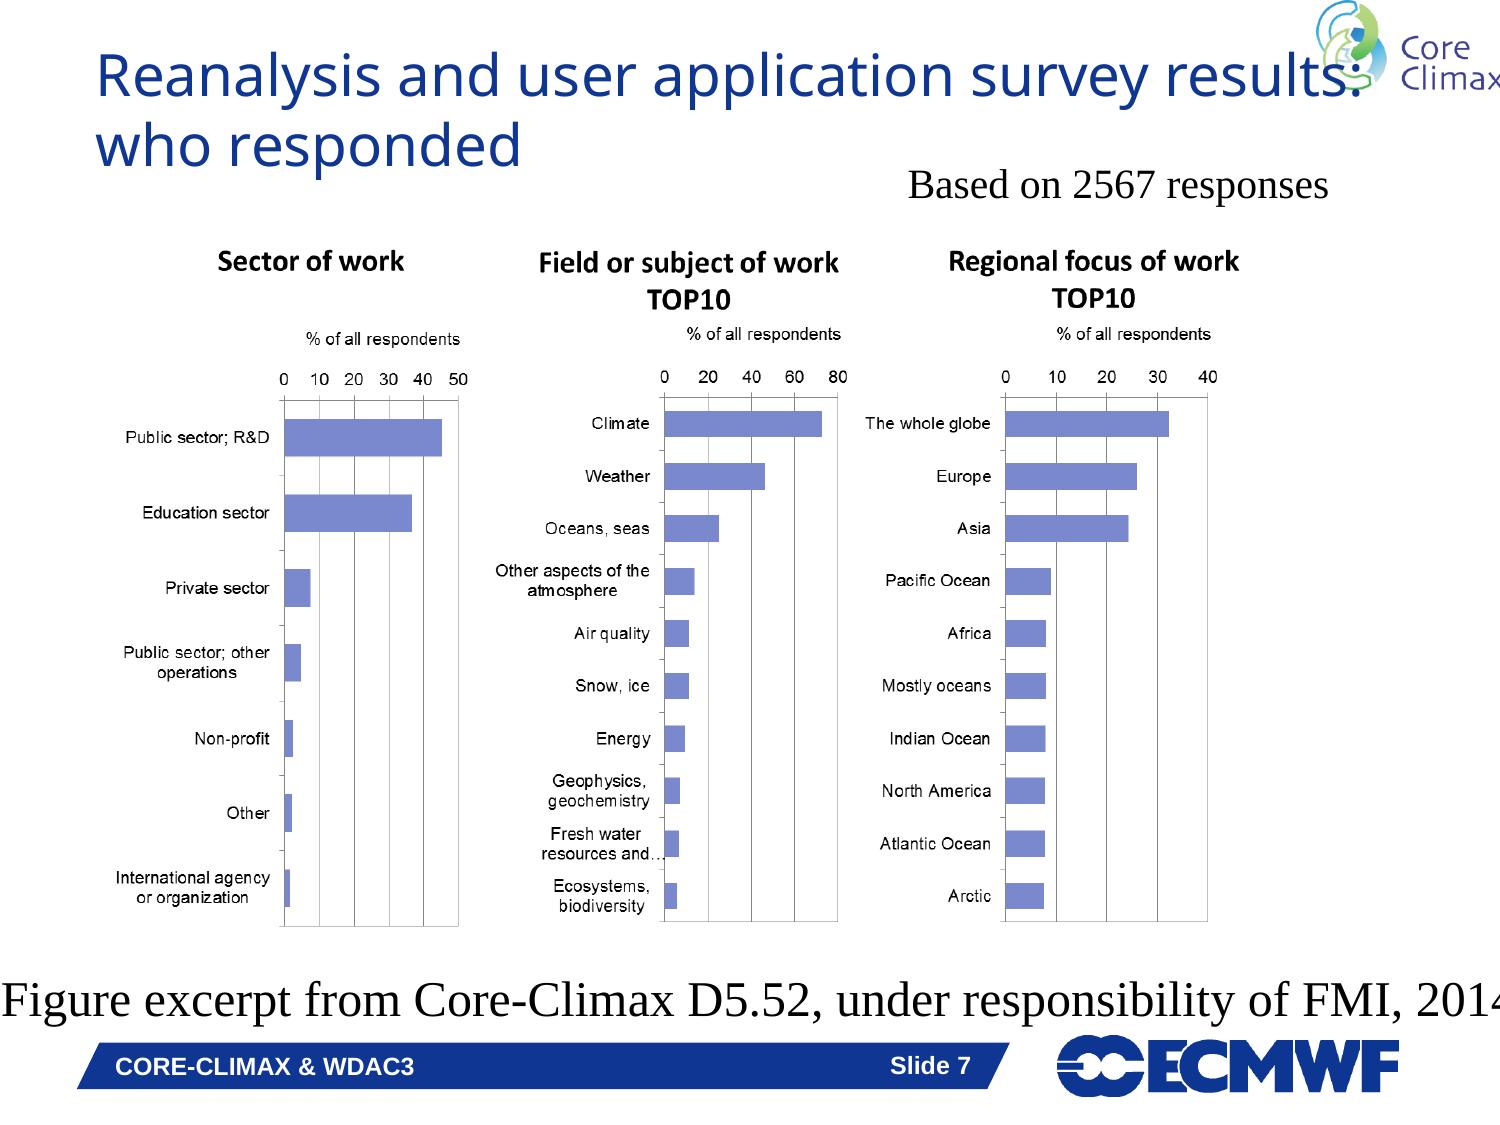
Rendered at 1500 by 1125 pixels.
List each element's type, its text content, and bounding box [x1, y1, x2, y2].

text_box Figure excerpt from Core-Climax D5.52, under responsibility of FMI, 2014 [0, 959, 1500, 1034]
text_box Based on 2567 responses [892, 149, 1345, 214]
picture [1316, 0, 1500, 90]
slide_number Slide 7 [809, 1042, 987, 1106]
footer CORE-CLIMAX & WDAC3 [100, 1042, 798, 1108]
picture [1057, 1035, 1399, 1097]
picture [111, 231, 1259, 941]
title Reanalysis and user application survey results: who responded [80, 50, 1412, 167]
